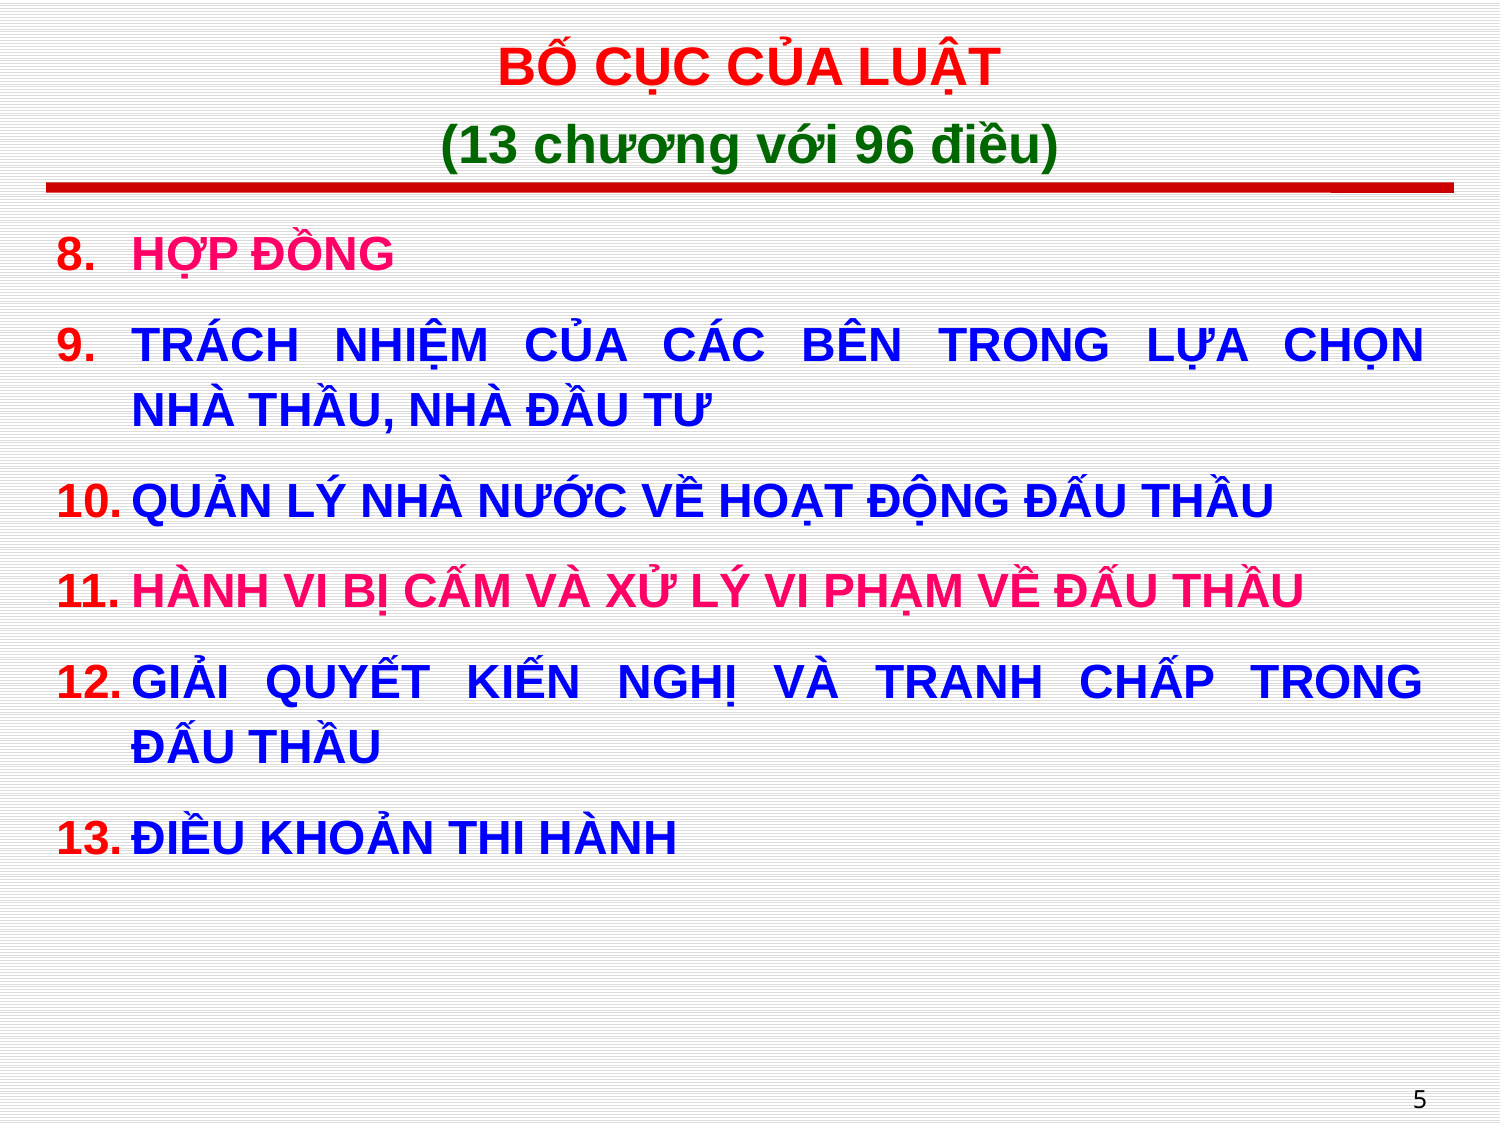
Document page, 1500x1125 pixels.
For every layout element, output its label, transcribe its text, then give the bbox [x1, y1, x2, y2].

text_box HỢP ĐỒNG TRÁCH NHIỆM CỦA CÁC BÊN TRONG LỰA CHỌN NHÀ THẦU, NHÀ ĐẦU TƯ QUẢN LÝ NHÀ NƯỚC VỀ HOẠT ĐỘNG ĐẤU THẦU HÀNH VI BỊ CẤM VÀ XỬ LÝ VI PHẠM VỀ ĐẤU THẦU GIẢI QUYẾT KIẾN NGHỊ VÀ TRANH CHẤP TRONG ĐẤU THẦU ĐIỀU KHOẢN THI HÀNH [23, 199, 1477, 1088]
title BỐ CỤC CỦA LUẬT (13 chương với 96 điều) [38, 9, 1463, 185]
